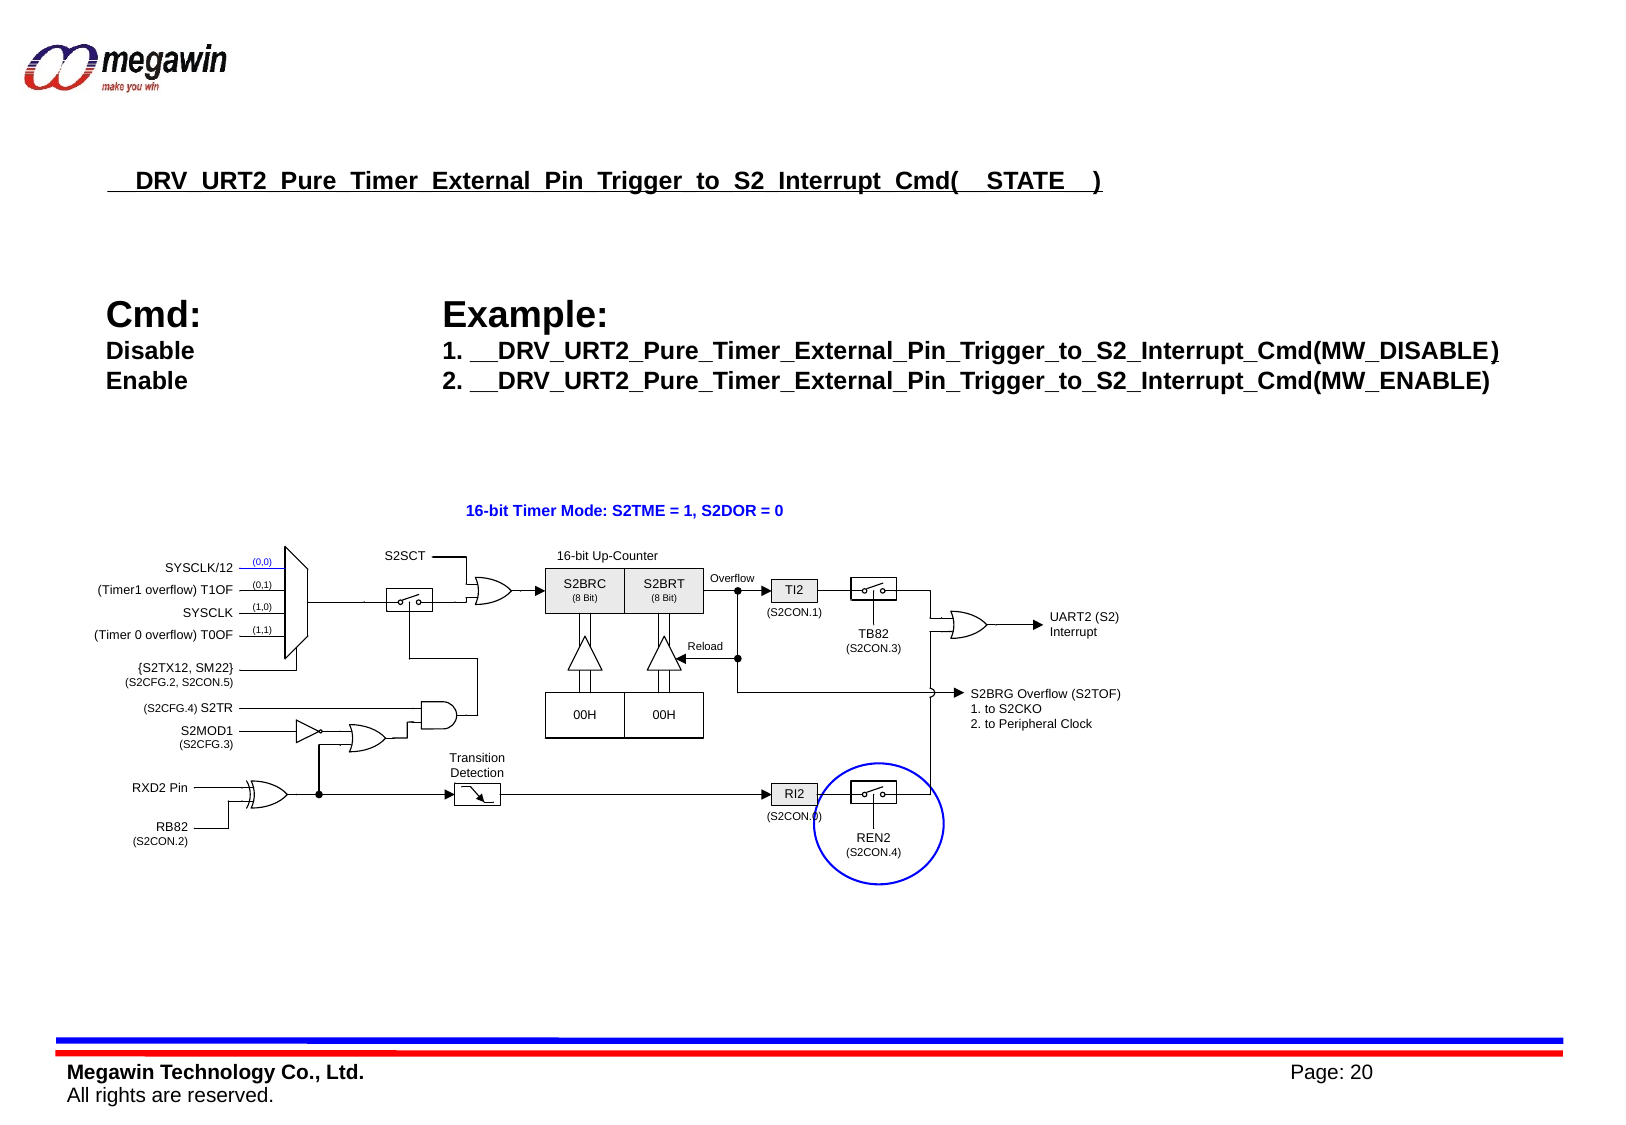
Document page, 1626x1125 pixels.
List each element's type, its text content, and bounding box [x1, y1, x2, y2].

text_box [827, 862, 931, 886]
picture [92, 497, 1125, 862]
text_box __DRV_URT2_Pure_Timer_External_Pin_Trigger_to_S2_Interrupt_Cmd(__STATE__) [93, 157, 1119, 202]
text_box Cmd: Disable Enable [91, 282, 227, 403]
text_box Example: 1. __DRV_URT2_Pure_Timer_External_Pin_Trigger_to_S2_Interrupt_Cmd(MW_DISABLE) 2. __DRV_URT2_Pure_Timer_External_Pin_Trigger_to_S2_Interrupt_Cmd(MW_ENABLE) [427, 282, 1625, 403]
picture [19, 37, 231, 97]
